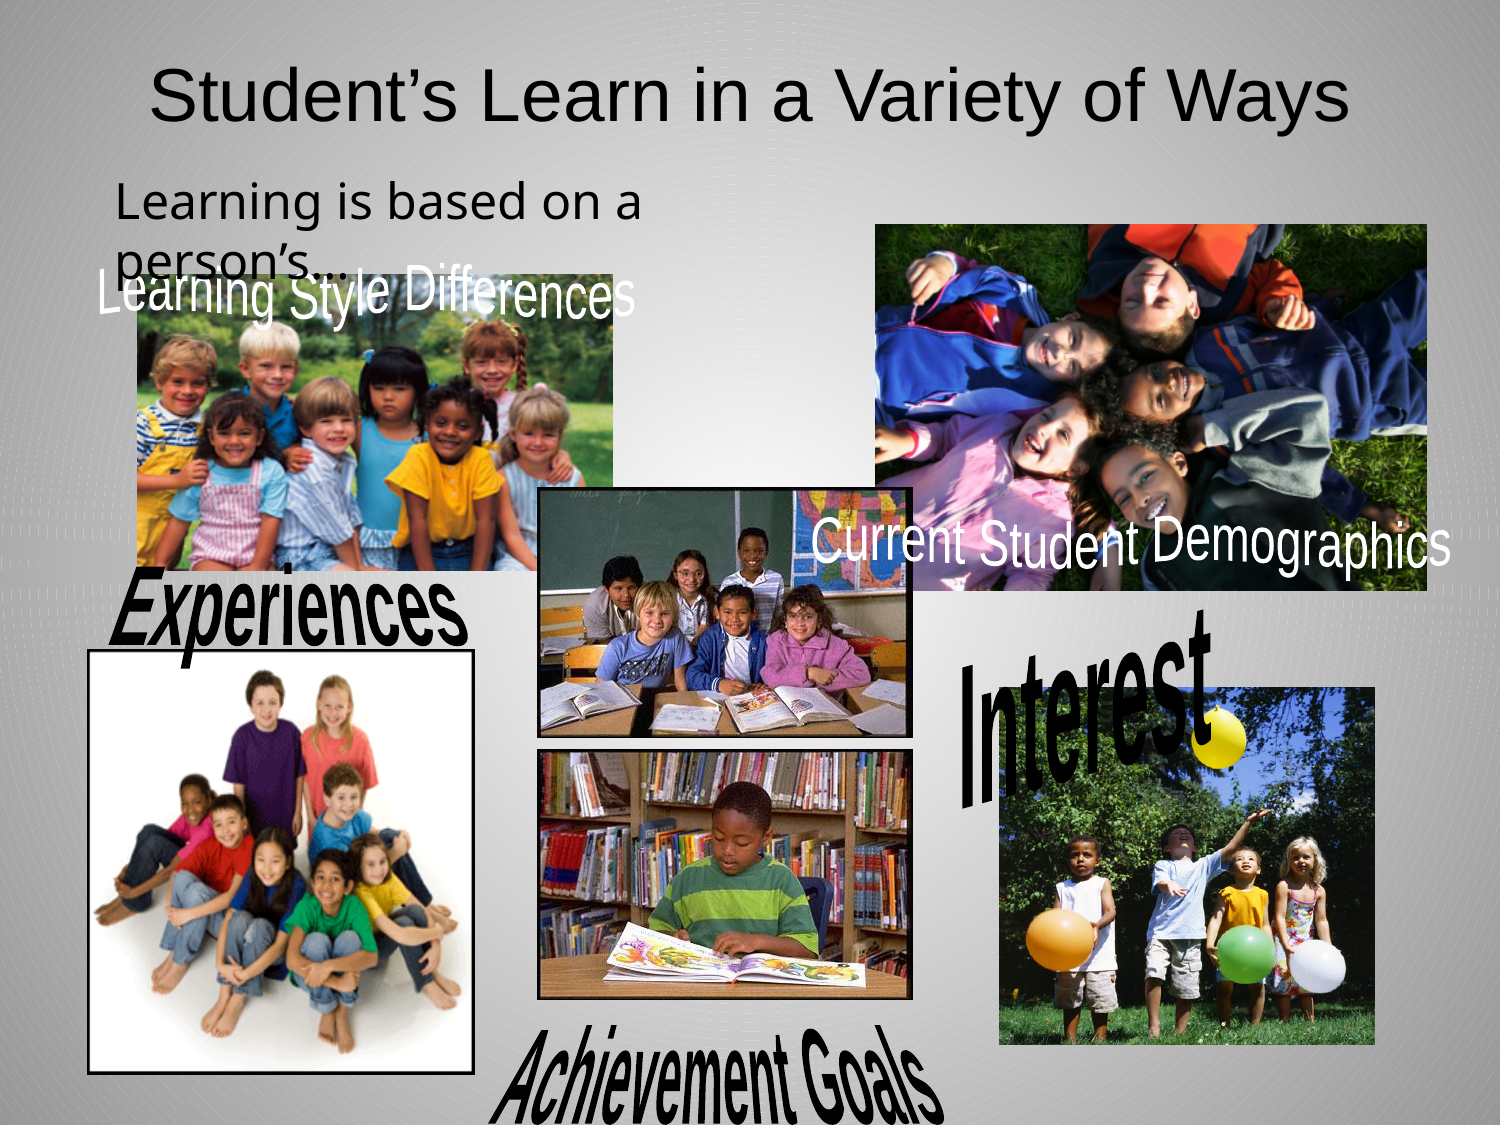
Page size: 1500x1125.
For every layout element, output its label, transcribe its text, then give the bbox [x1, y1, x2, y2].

title Student’s Learn in a Variety of Ways [37, 62, 1463, 190]
picture [537, 749, 913, 1001]
text_box Learning is based on a person’s… [99, 162, 900, 298]
picture [999, 687, 1376, 1045]
picture [137, 224, 1427, 738]
picture [87, 649, 475, 1076]
